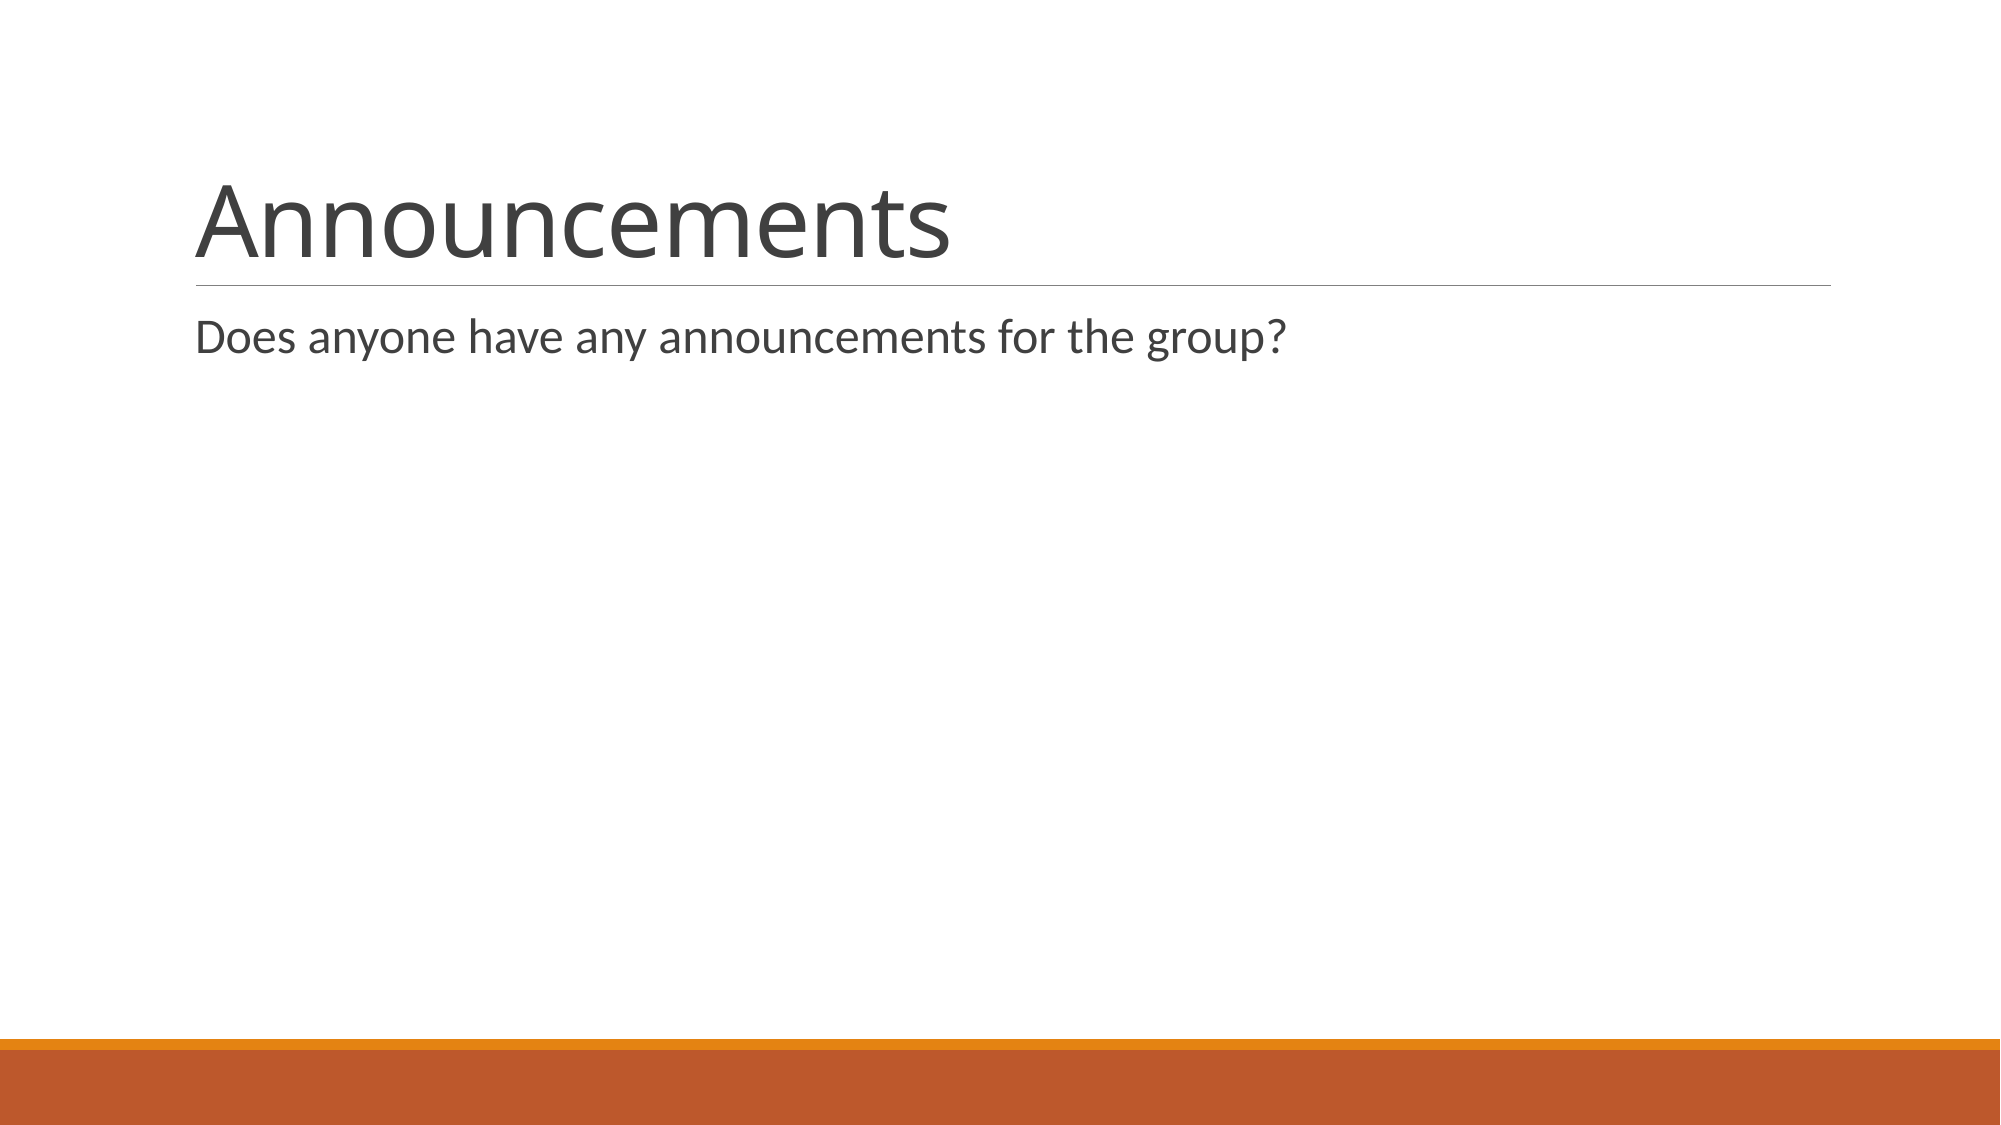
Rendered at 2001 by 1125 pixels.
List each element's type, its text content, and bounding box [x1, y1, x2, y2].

title Announcements [180, 47, 1830, 285]
list Does anyone have any announcements for the group? [180, 302, 1830, 963]
